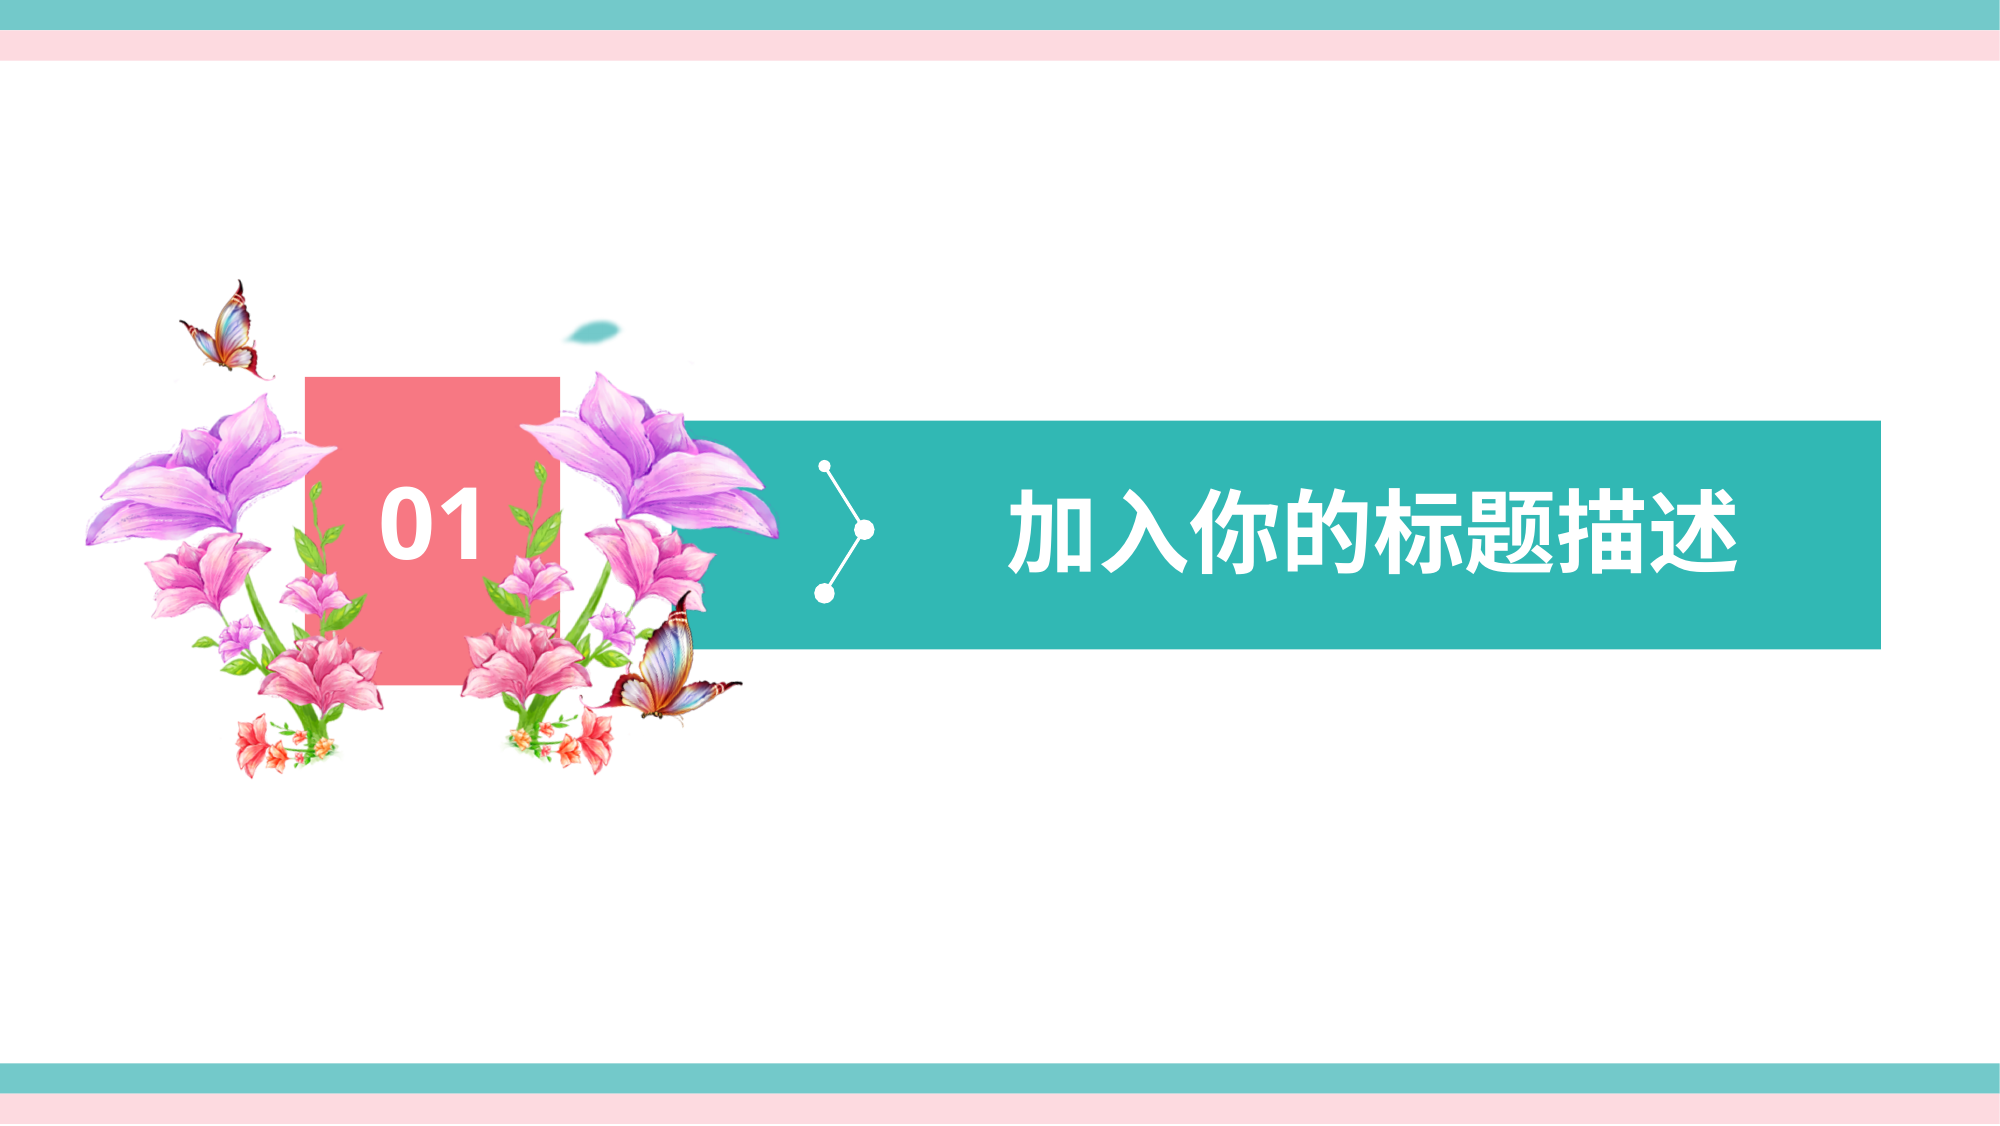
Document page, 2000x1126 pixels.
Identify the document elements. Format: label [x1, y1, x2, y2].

picture [19, 243, 840, 833]
text_box [0, 1093, 2000, 1125]
text_box [0, 1062, 2000, 1093]
text_box [0, 0, 2000, 29]
text_box [0, 29, 2000, 62]
text_box [783, 420, 1881, 650]
text_box [421, 376, 478, 686]
